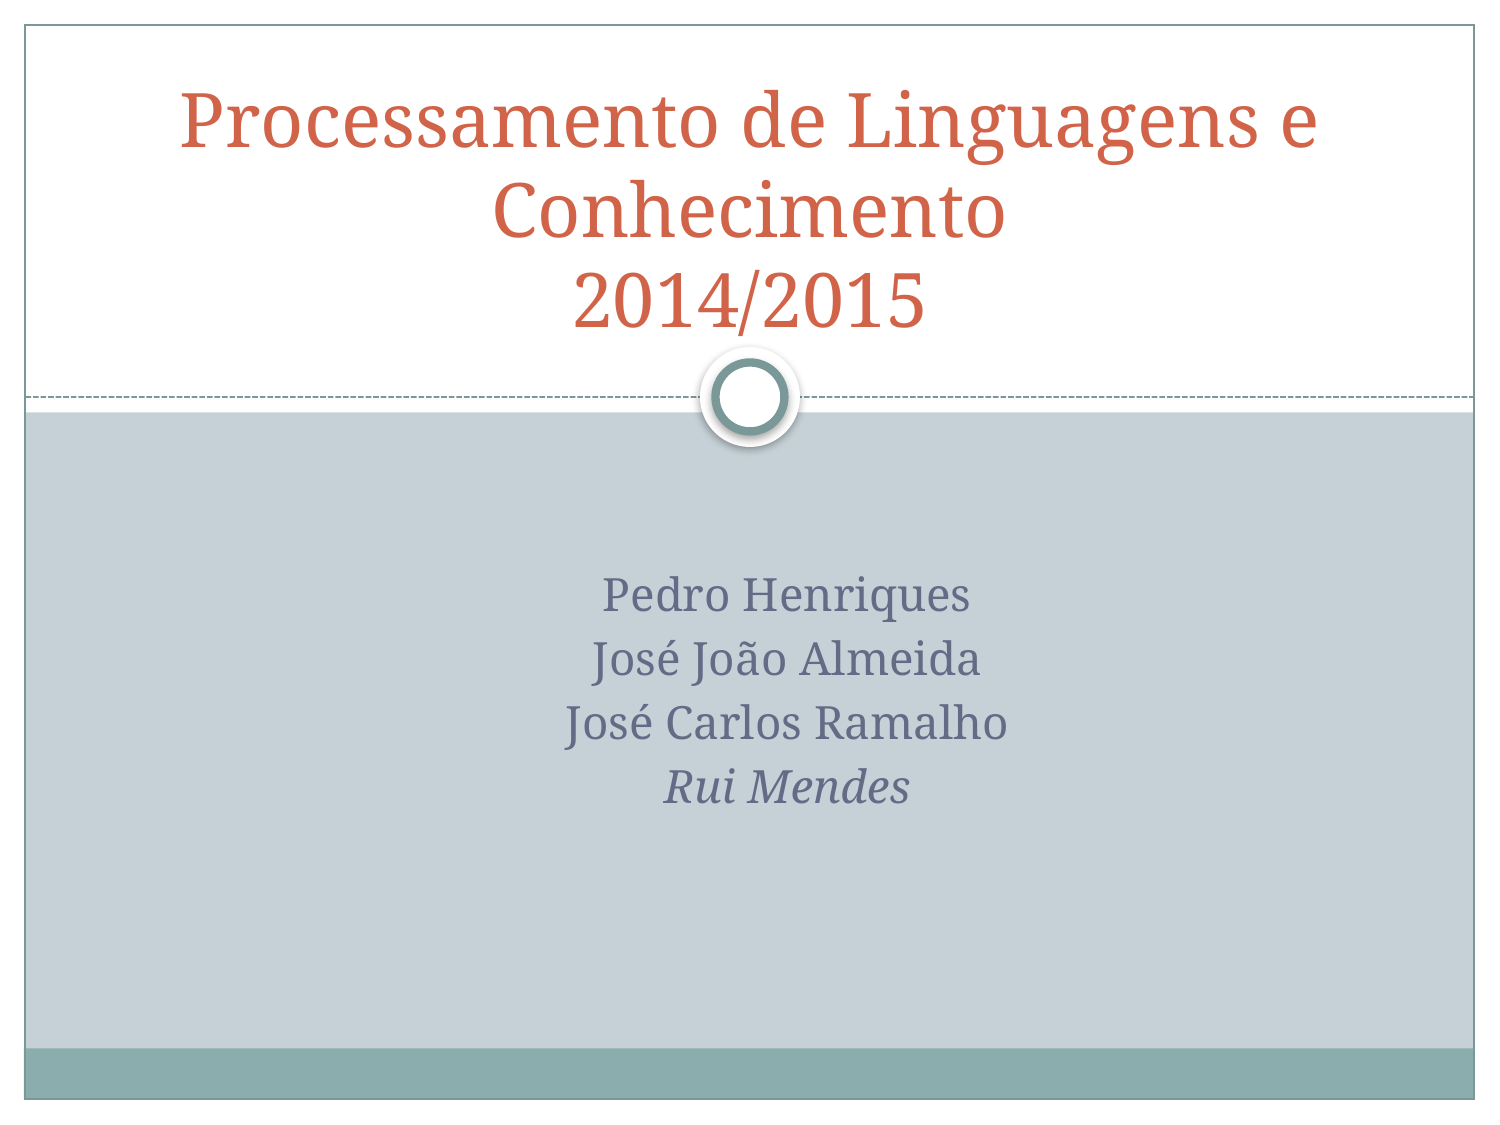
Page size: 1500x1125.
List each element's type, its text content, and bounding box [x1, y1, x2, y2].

title Processamento de Linguagens e Conhecimento 2014/2015 [112, 62, 1388, 350]
subtitle Pedro Henriques José João Almeida José Carlos Ramalho Rui Mendes [225, 462, 1275, 848]
